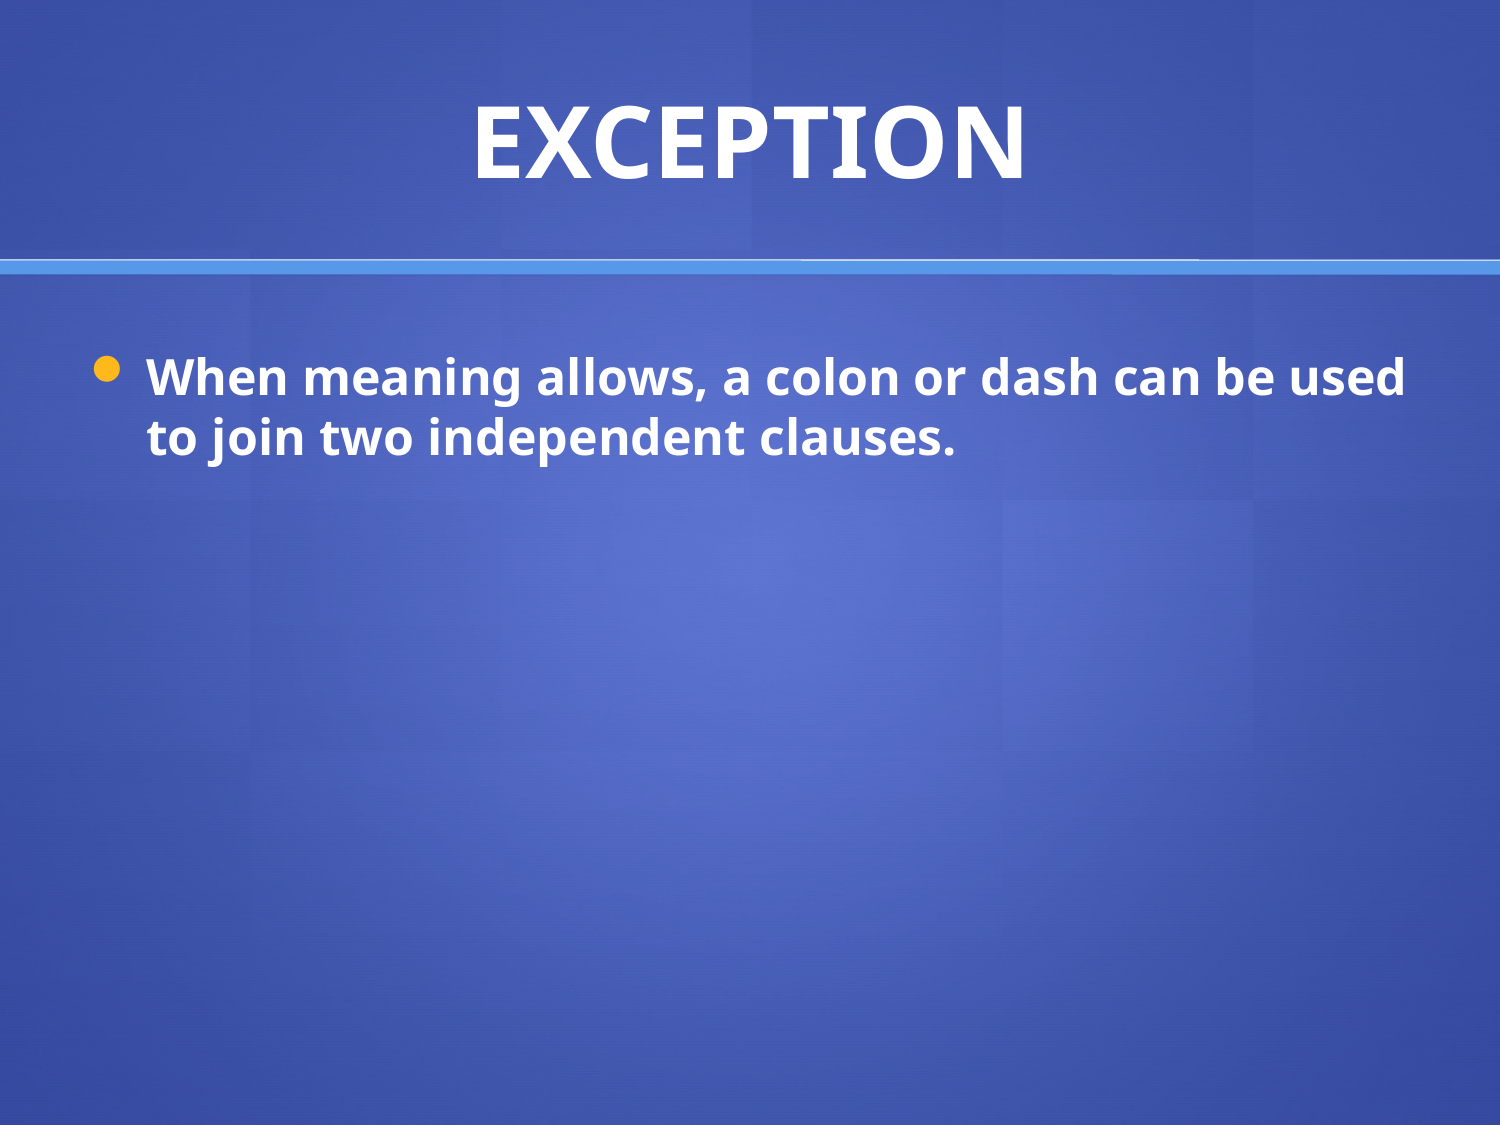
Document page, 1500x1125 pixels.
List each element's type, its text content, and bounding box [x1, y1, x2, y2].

list When meaning allows, a colon or dash can be used to join two independent clauses. [75, 337, 1425, 988]
title EXCEPTION [75, 45, 1425, 233]
